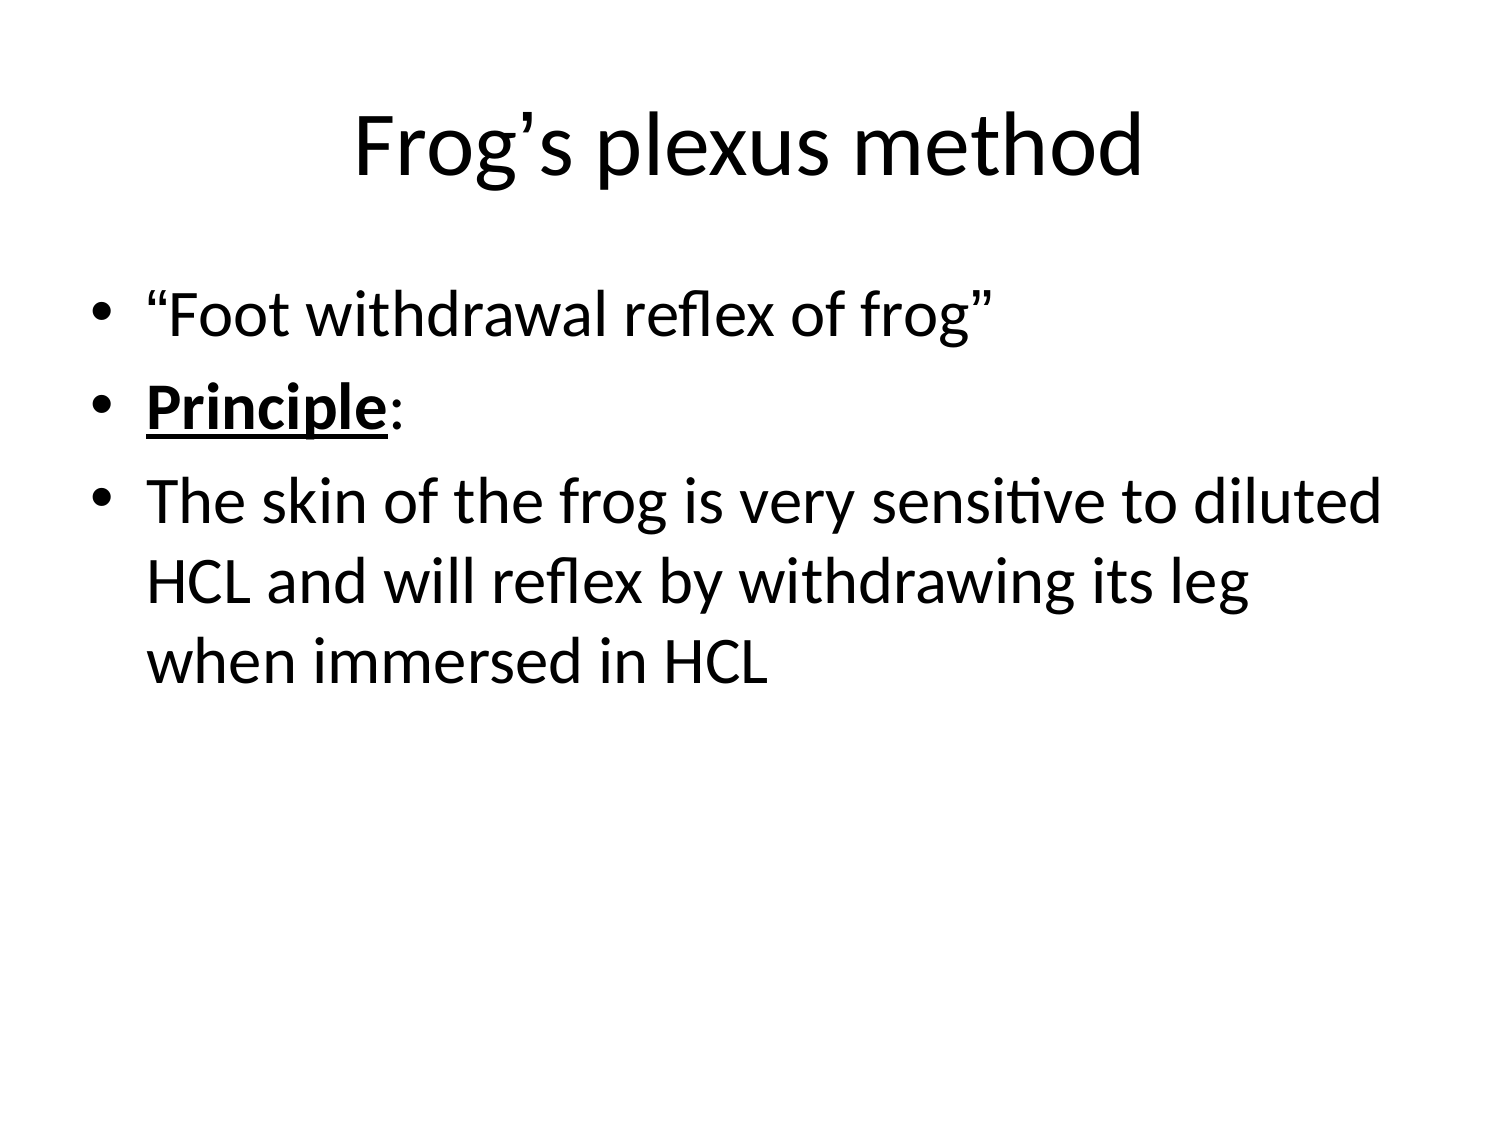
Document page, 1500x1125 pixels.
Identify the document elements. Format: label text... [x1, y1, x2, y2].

list “Foot withdrawal reflex of frog” Principle: The skin of the frog is very sensitive to diluted HCL and will reflex by withdrawing its leg when immersed in HCL [75, 262, 1425, 1005]
title Frog’s plexus method [75, 45, 1425, 233]
